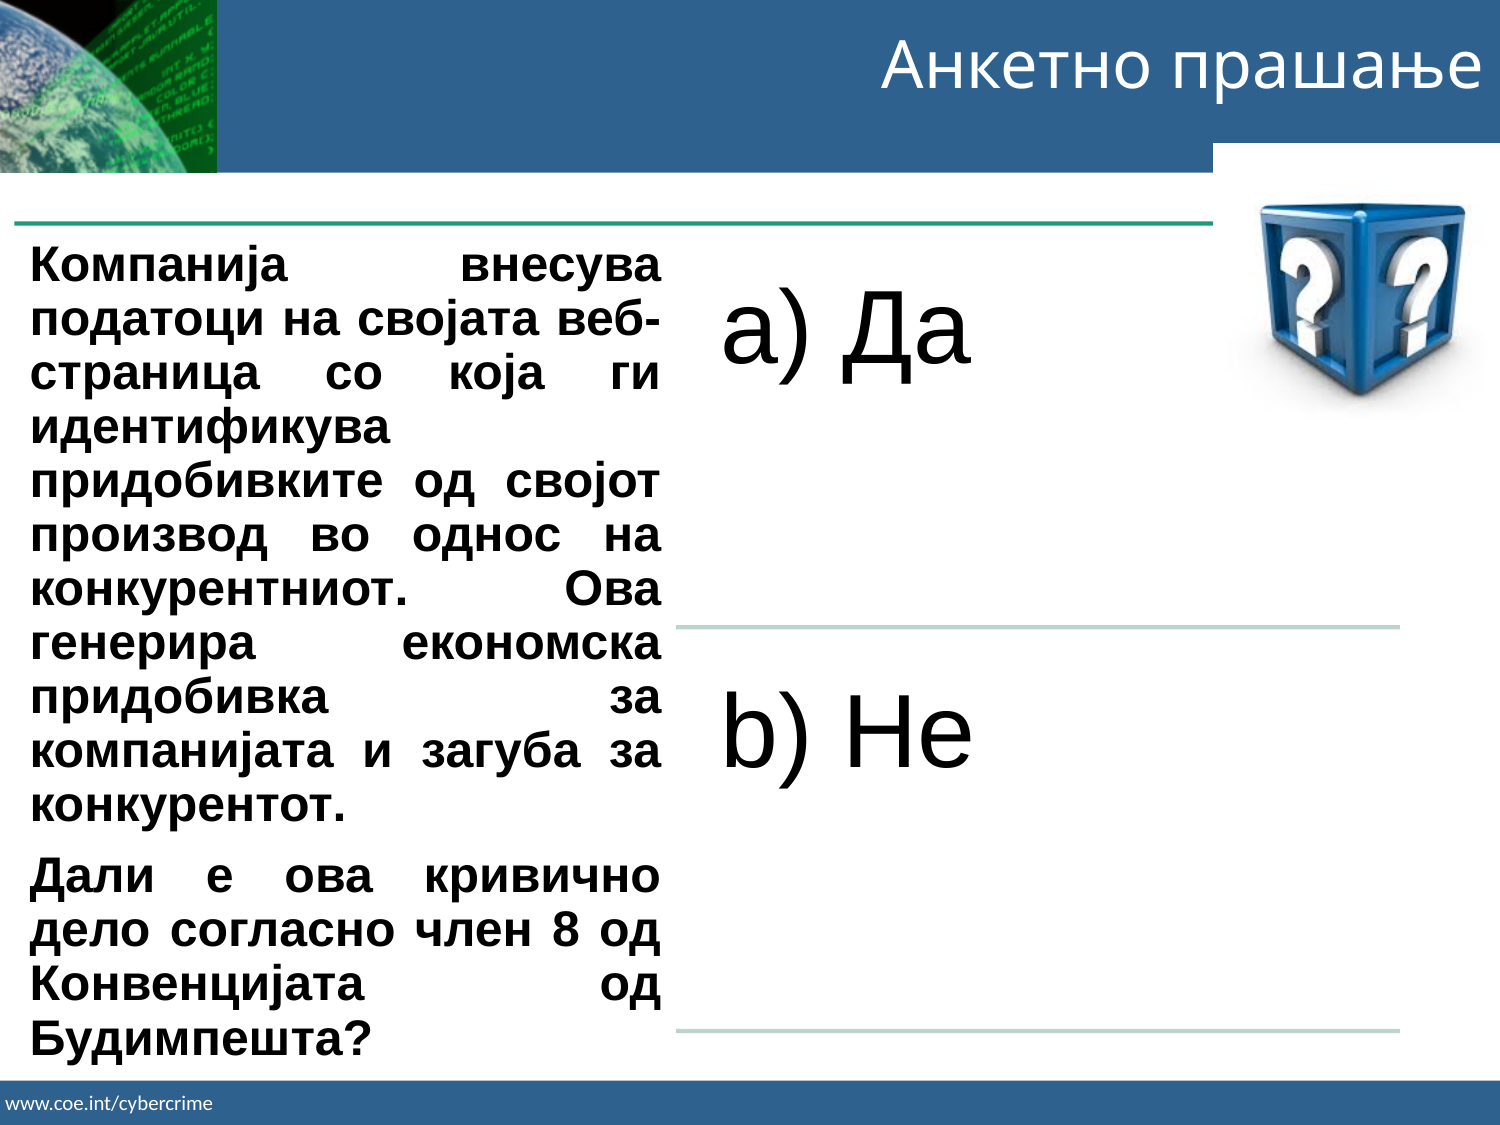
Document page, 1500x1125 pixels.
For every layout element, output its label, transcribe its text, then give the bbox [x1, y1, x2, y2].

picture [0, 1, 217, 173]
picture [1212, 142, 1500, 434]
text_box Анкетно прашање [247, 13, 1500, 109]
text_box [14, 222, 1402, 1053]
